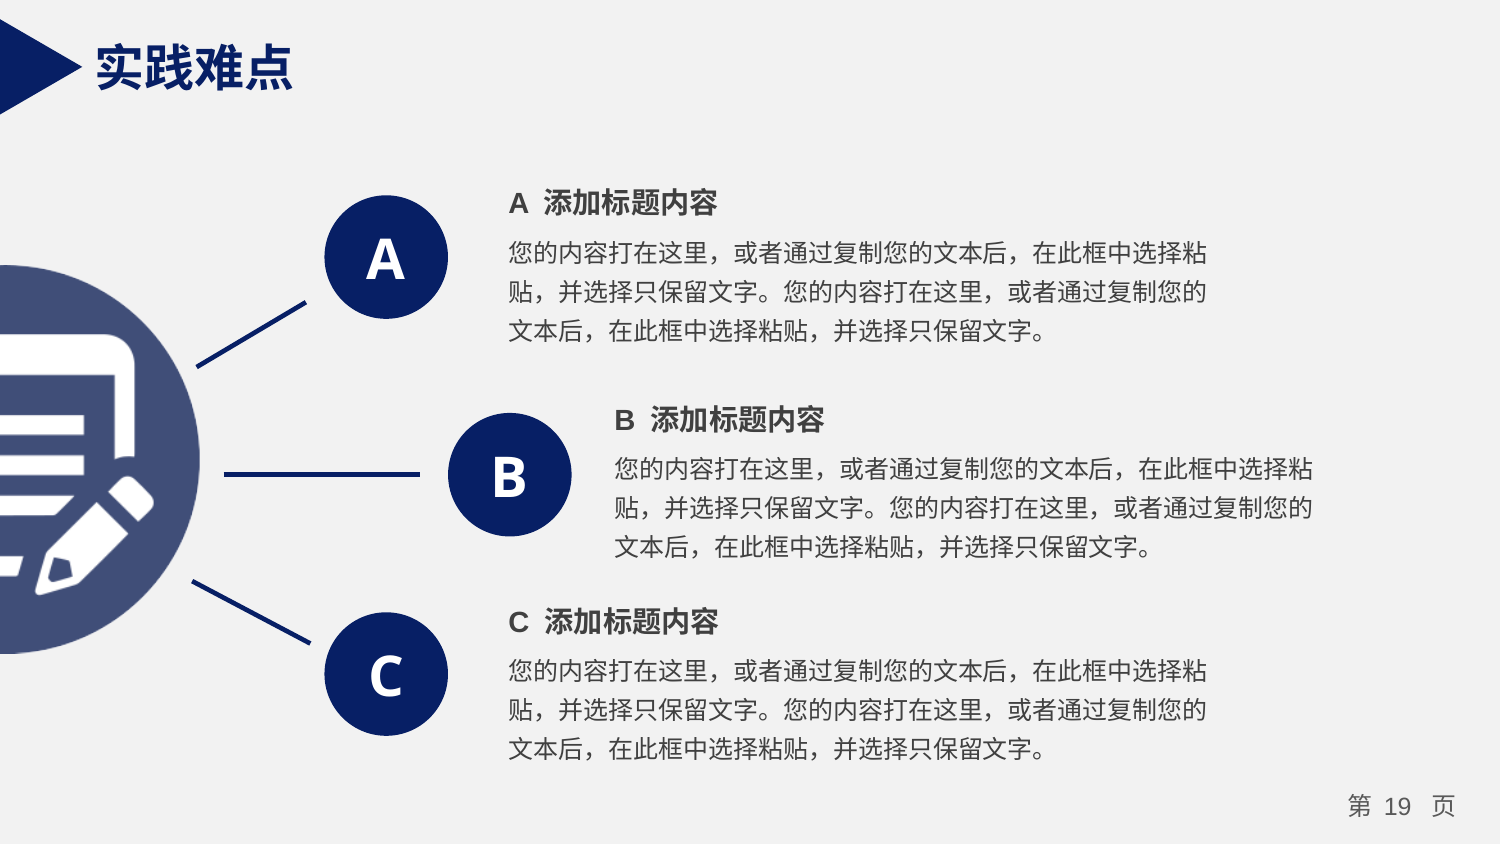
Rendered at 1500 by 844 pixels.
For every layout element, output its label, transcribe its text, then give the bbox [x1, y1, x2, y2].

text_box [0, 19, 83, 115]
text_box C [323, 611, 450, 737]
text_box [599, 393, 1349, 571]
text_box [200, 581, 311, 644]
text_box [200, 302, 306, 368]
text_box B [447, 411, 573, 538]
text_box 实践难点 [79, 29, 310, 105]
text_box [493, 177, 1243, 355]
text_box A [323, 194, 450, 320]
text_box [493, 595, 1243, 773]
picture [0, 265, 200, 655]
